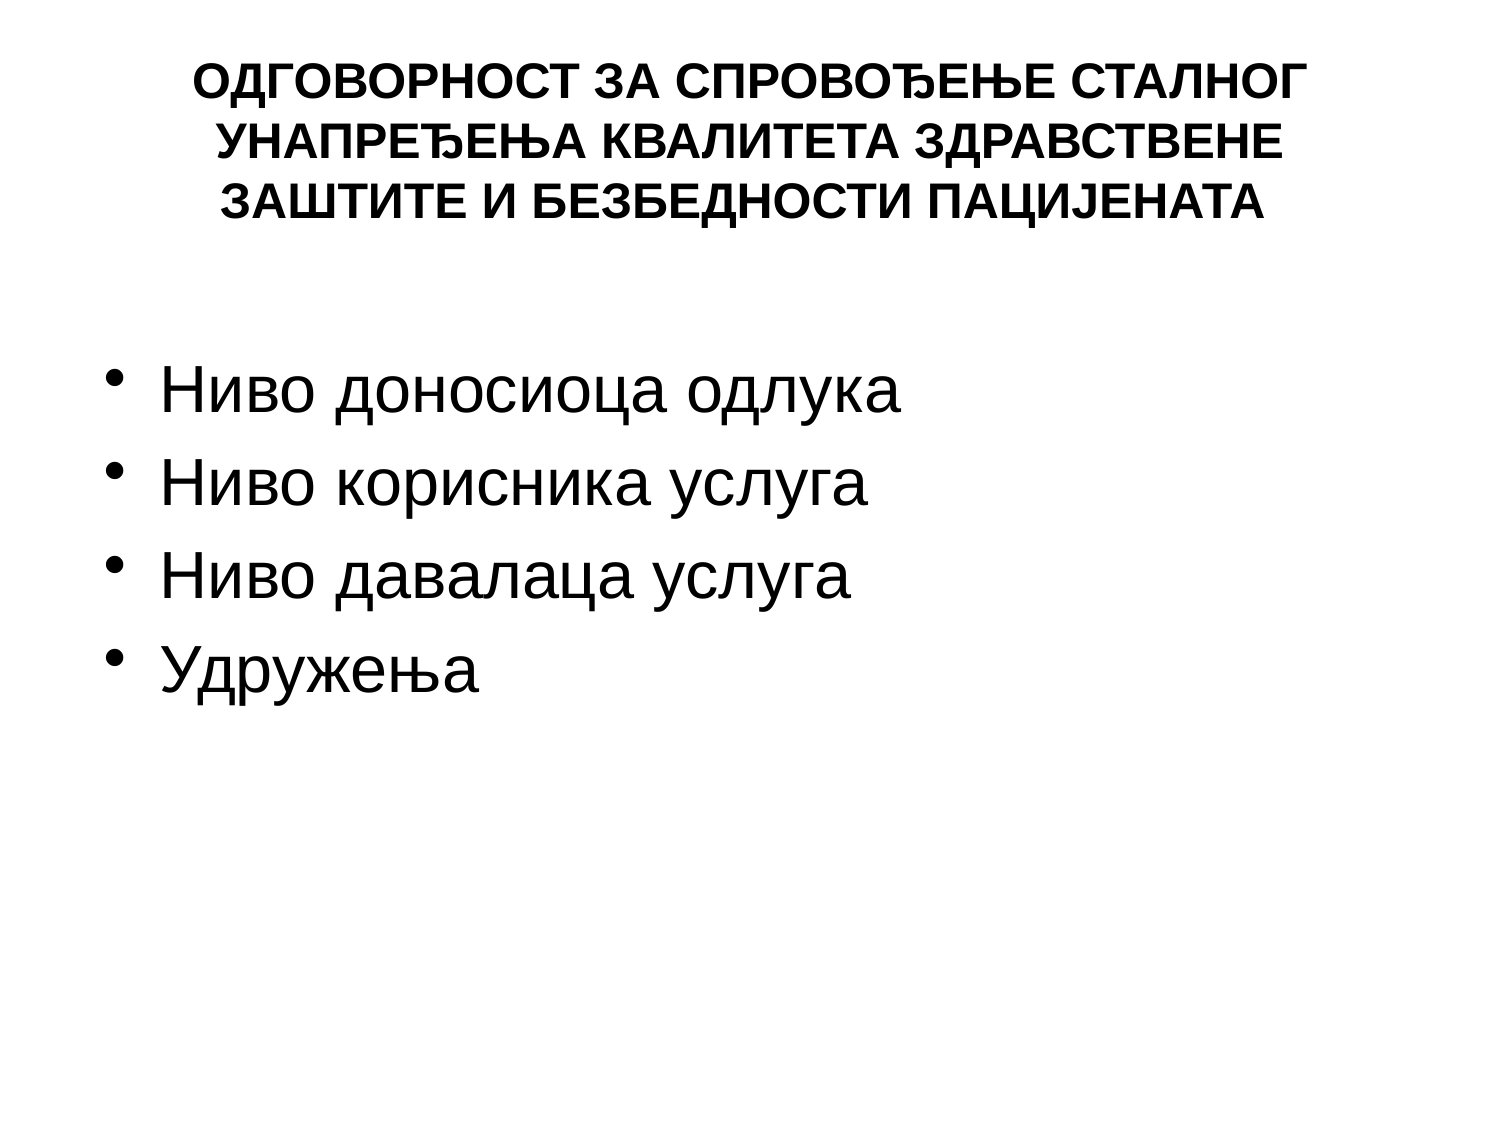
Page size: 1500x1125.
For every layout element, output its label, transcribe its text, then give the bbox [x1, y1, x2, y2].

title ОДГОВОРНОСТ ЗА СПРОВОЂЕЊЕ СТАЛНОГ УНАПРЕЂЕЊА КВАЛИТЕТА ЗДРАВСТВЕНЕ ЗАШТИТЕ И БЕЗБЕДНОСТИ ПАЦИЈЕНАТА [75, 45, 1425, 233]
list Ниво доносиоца одлука Ниво корисника услуга Ниво давалаца услуга Удружења [88, 338, 1439, 898]
